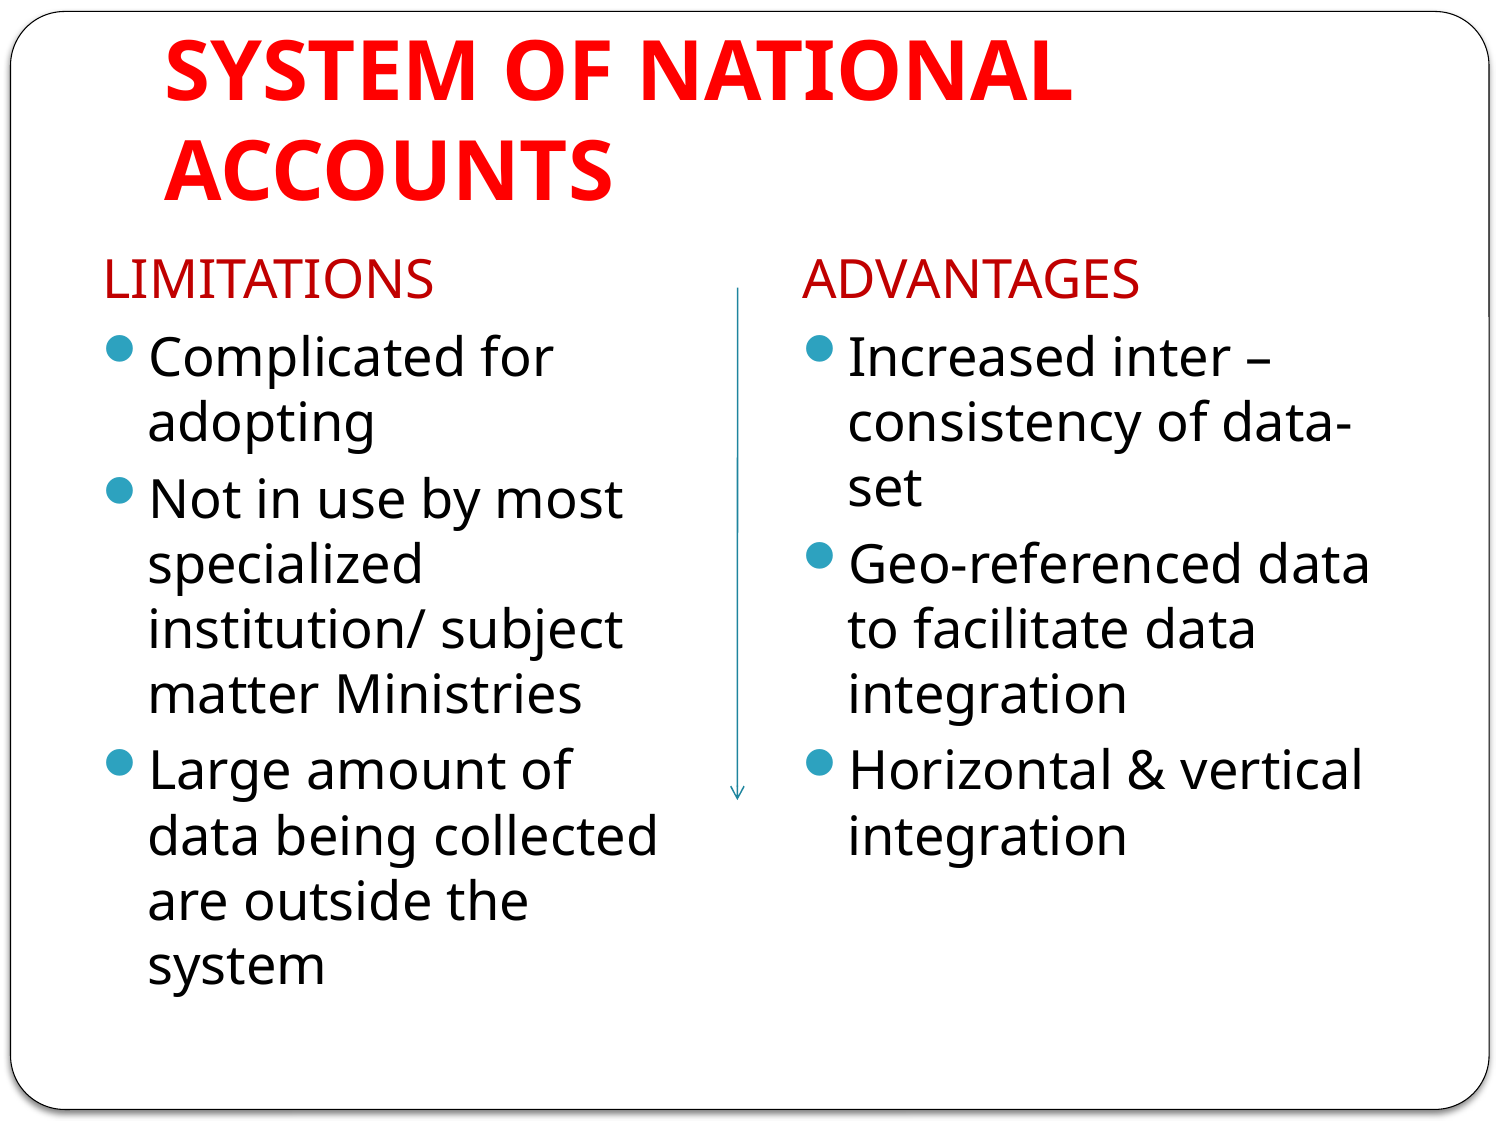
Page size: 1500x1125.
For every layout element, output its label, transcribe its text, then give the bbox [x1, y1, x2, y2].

title SYSTEM OF NATIONAL ACCOUNTS [150, 45, 1425, 233]
list LIMITATIONS Complicated for adopting Not in use by most specialized institution/ subject matter Ministries Large amount of data being collected are outside the system [87, 237, 703, 988]
list ADVANTAGES Increased inter – consistency of data-set Geo-referenced data to facilitate data integration Horizontal & vertical integration [787, 237, 1388, 938]
